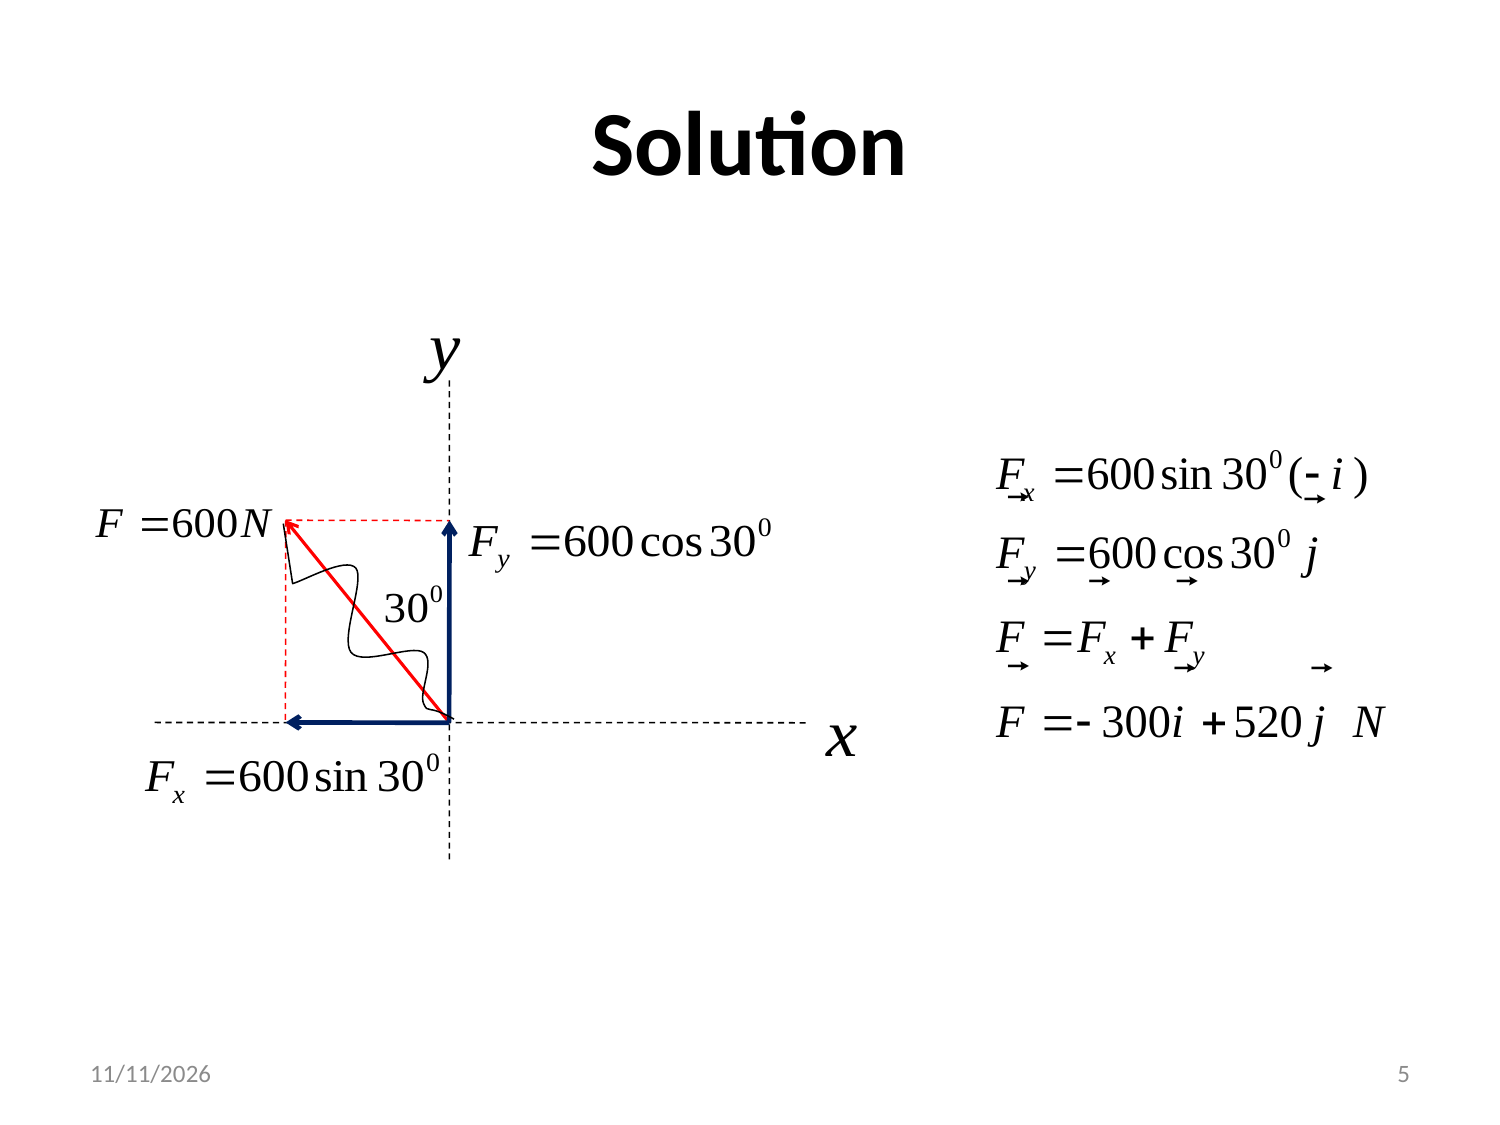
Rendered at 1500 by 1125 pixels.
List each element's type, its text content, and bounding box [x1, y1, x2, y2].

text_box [987, 437, 1399, 756]
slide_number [75, 1042, 425, 1103]
slide_number 5 [1074, 1042, 1425, 1103]
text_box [87, 324, 872, 863]
title Solution [75, 45, 1425, 233]
